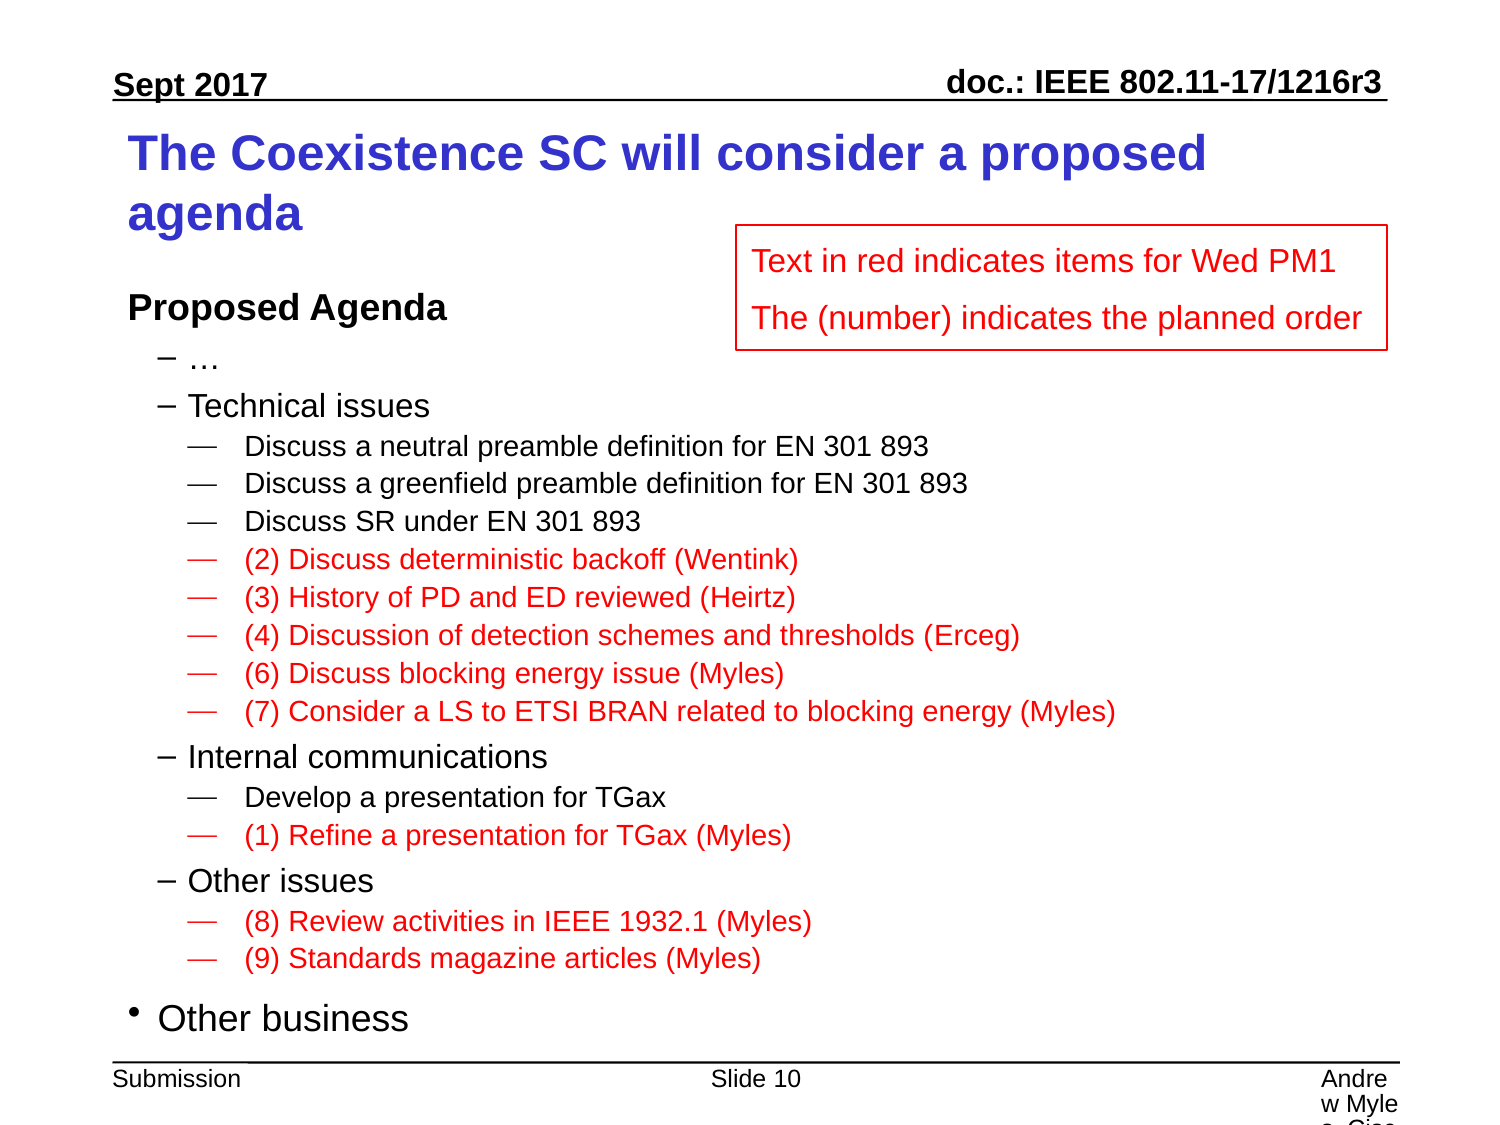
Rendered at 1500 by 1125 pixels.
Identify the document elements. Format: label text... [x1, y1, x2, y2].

text_box Text in red indicates items for Wed PM1 The (number) indicates the planned order [735, 224, 1388, 350]
title The Coexistence SC will consider a proposed agenda [112, 112, 1388, 275]
slide_number Slide 10 [709, 1061, 803, 1093]
footer Andrew Myles, Cisco [1320, 1061, 1402, 1093]
list Proposed Agenda … Technical issues Discuss a neutral preamble definition for EN 301 893 Discuss a greenfield preamble definition for EN 301 893 Discuss SR under EN 301 893 (2) Discuss deterministic backoff (Wentink) (3) History of PD and ED reviewed (Heirtz) (4) Discussion of detection schemes and thresholds (Erceg) (6) Discuss blocking energy issue (Myles) (7) Consider a LS to ETSI BRAN related to blocking energy (Myles) Internal communications Develop a presentation for TGax (1) Refine a presentation for TGax (Myles) Other issues (8) Review activities in IEEE 1932.1 (Myles) (9) Standards magazine articles (Myles) Other business [112, 275, 1388, 950]
